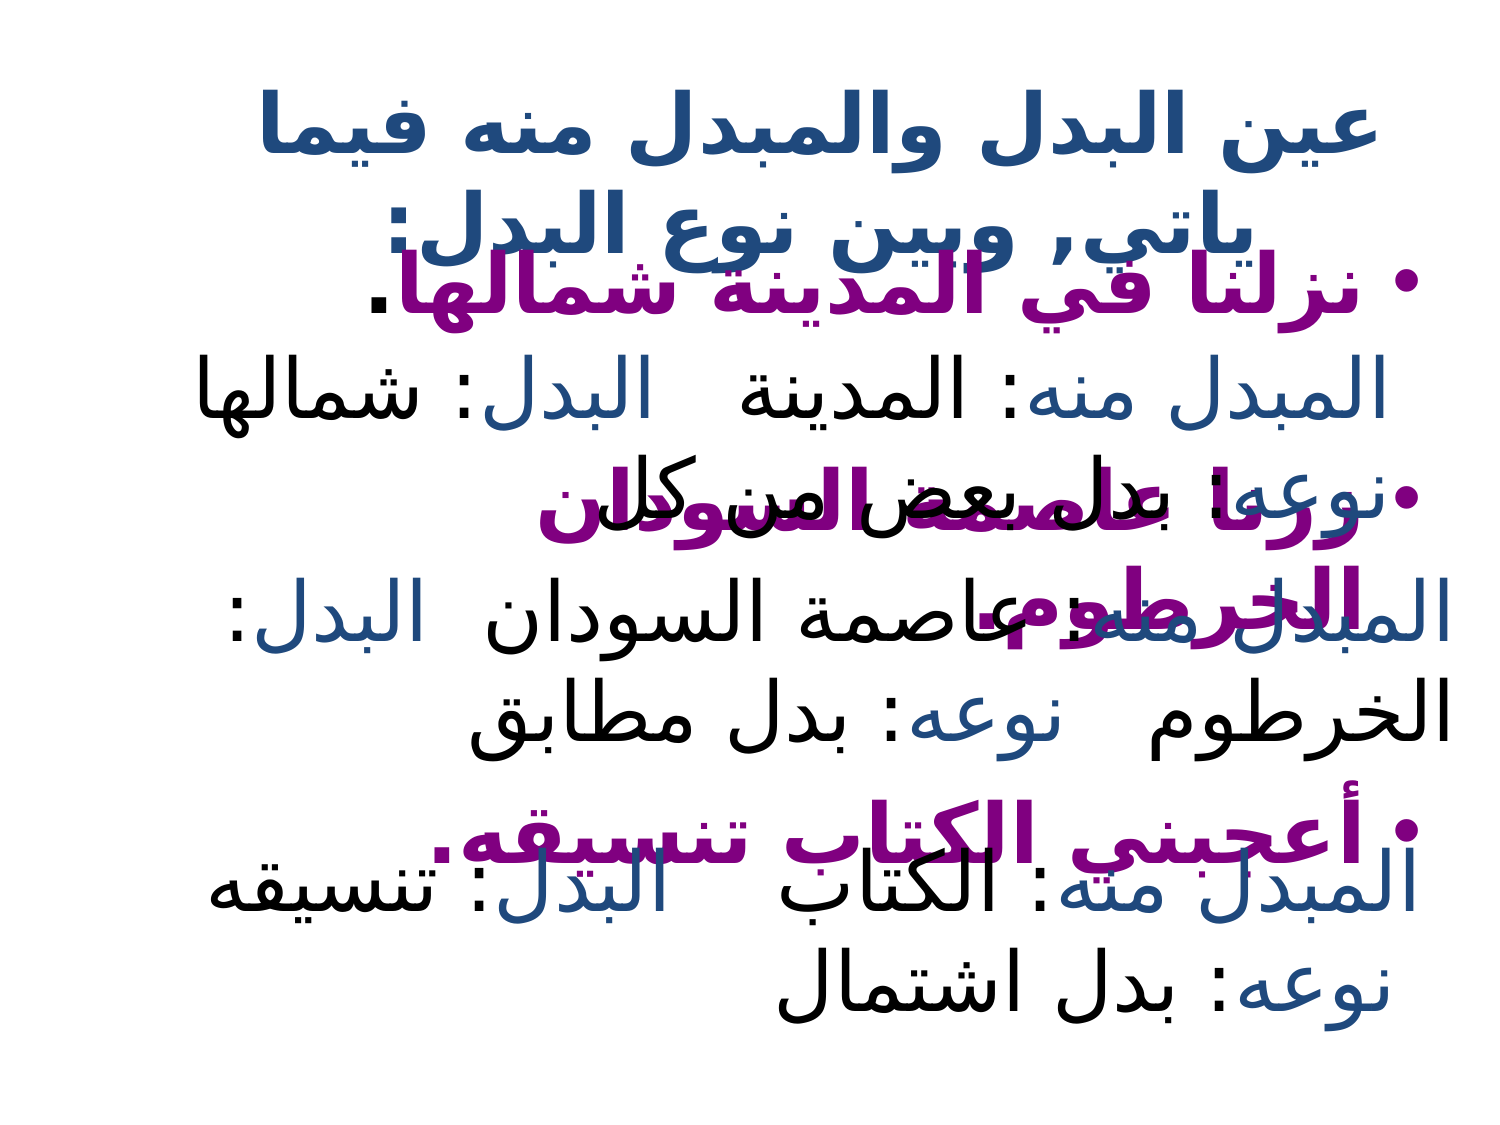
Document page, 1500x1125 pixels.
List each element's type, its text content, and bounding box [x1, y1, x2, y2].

text_box المبدل منه: عاصمة السودان البدل: الخرطوم نوعه: بدل مطابق [11, 550, 1471, 766]
text_box المبدل منه: الكتاب البدل: تنسيقه نوعه: بدل اشتمال [119, 820, 1437, 1035]
text_box المبدل منه: المدينة البدل: شمالها نوعه: بدل بعض من كل [58, 328, 1407, 543]
text_box عين البدل والمبدل منه فيما ياتي, وبين نوع البدل: [212, 62, 1430, 200]
text_box نزلنا في المدينة شمالها. زرنا عاصمة السودان الخرطوم. أعجبني الكتاب تنسيقه. [112, 766, 1437, 823]
text_box نزلنا في المدينة شمالها. زرنا عاصمة السودان الخرطوم. أعجبني الكتاب تنسيقه. [112, 222, 1437, 550]
